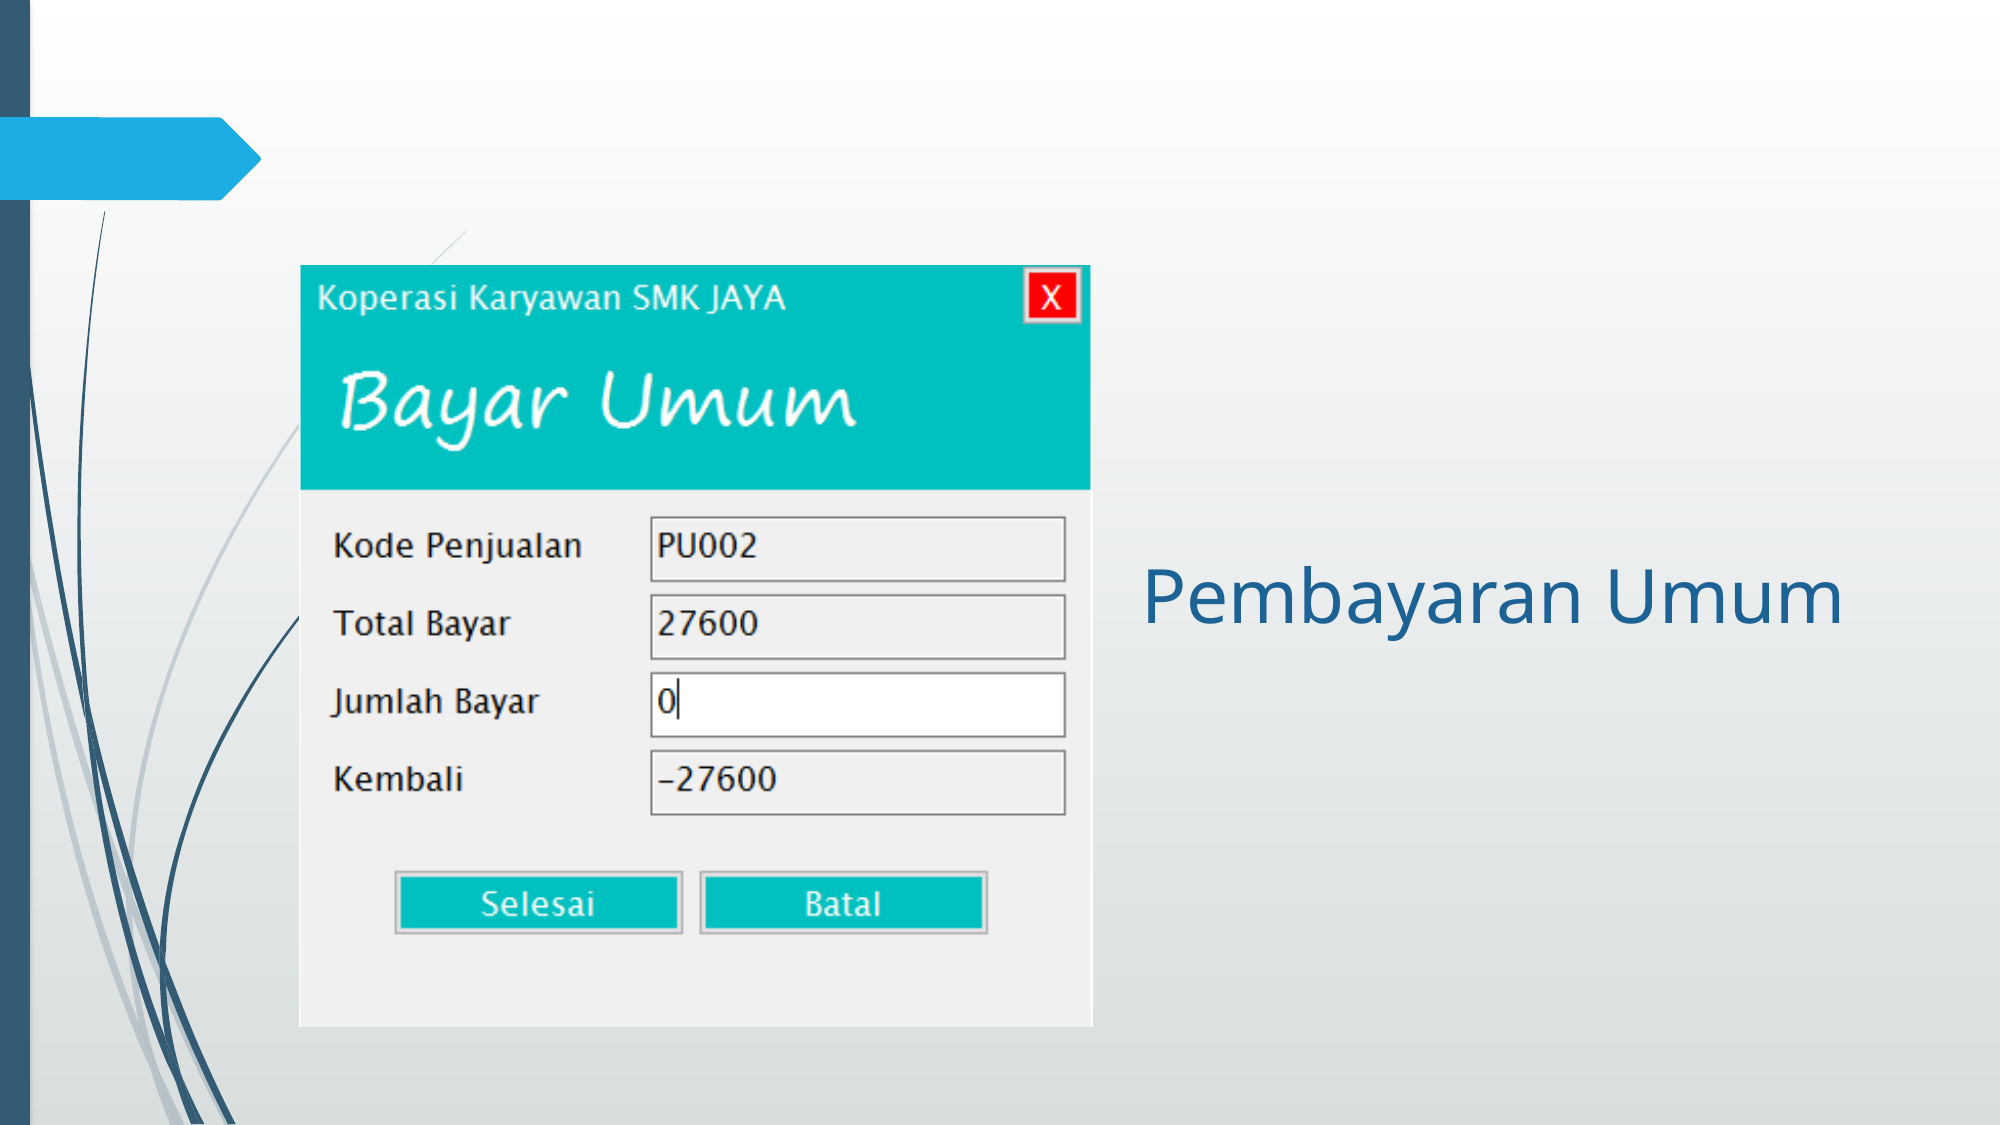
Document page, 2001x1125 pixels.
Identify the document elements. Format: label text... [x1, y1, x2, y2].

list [299, 265, 1094, 1027]
title Pembayaran Umum [1126, 541, 2000, 752]
